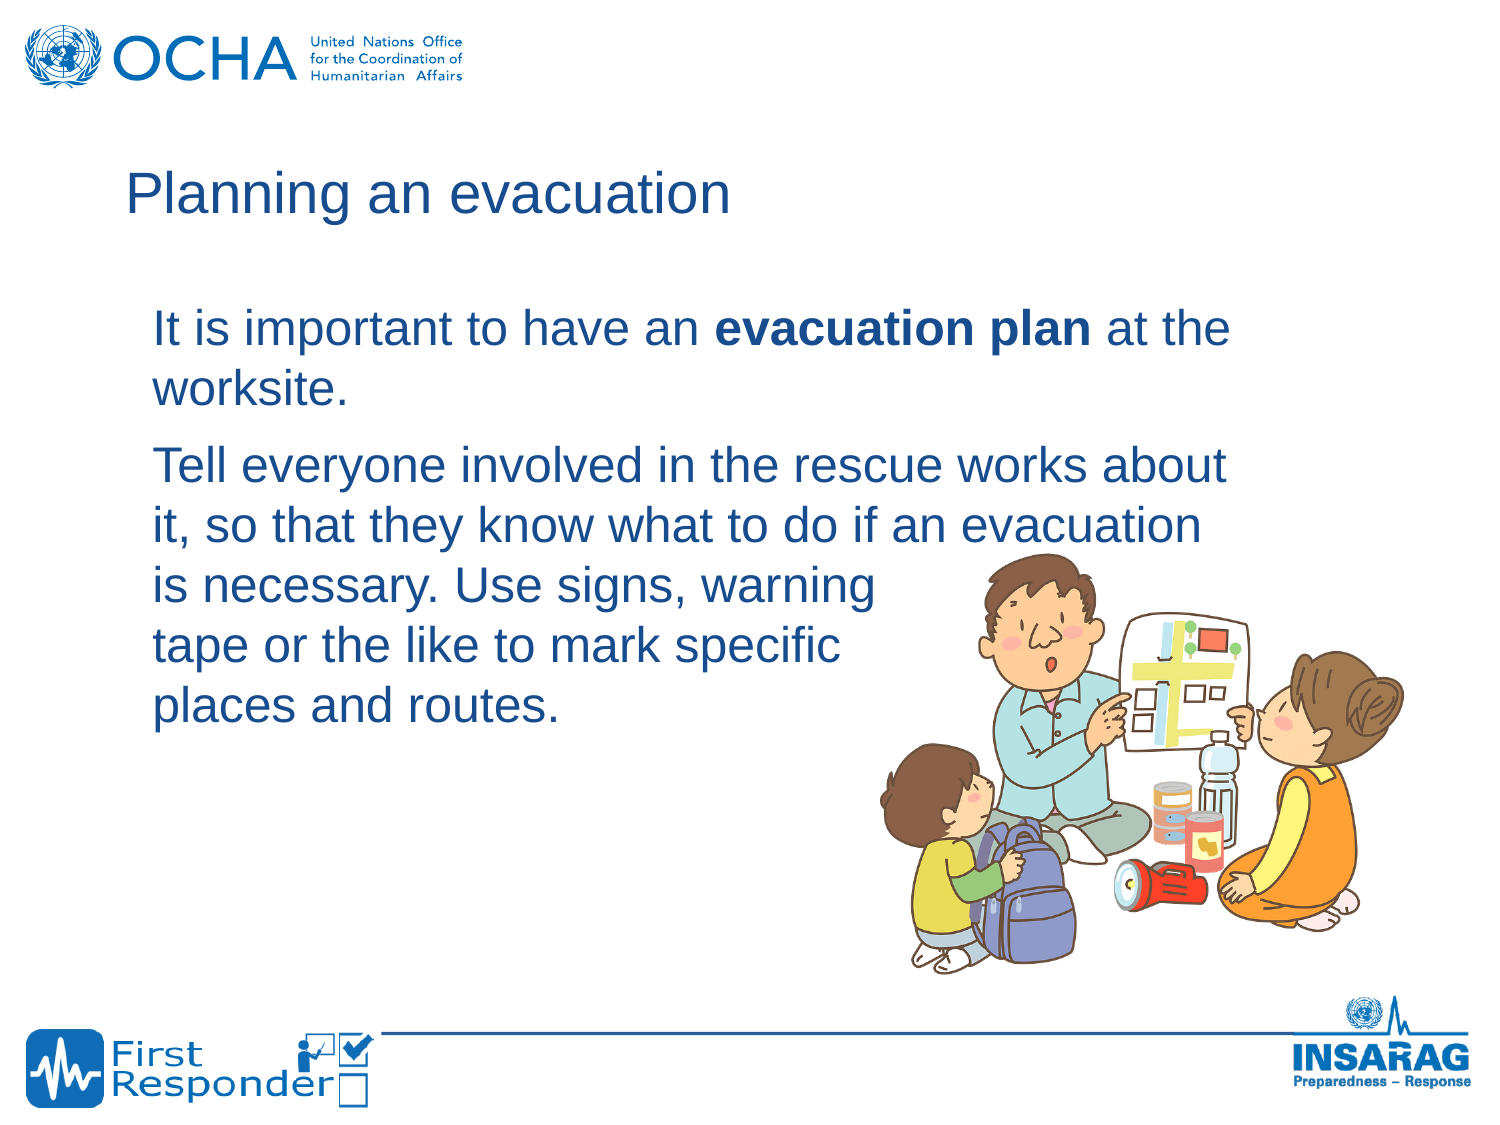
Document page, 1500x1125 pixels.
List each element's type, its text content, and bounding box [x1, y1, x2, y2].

picture [874, 549, 1408, 976]
list It is important to have an evacuation plan at the worksite. Tell everyone involved in the rescue works about it, so that they know what to do if an evacuation is necessary. Use signs, warning tape or the like to mark specific places and routes. [137, 287, 1263, 988]
text_box Planning an evacuation [103, 147, 748, 233]
picture [1287, 995, 1471, 1094]
picture [24, 1024, 375, 1113]
